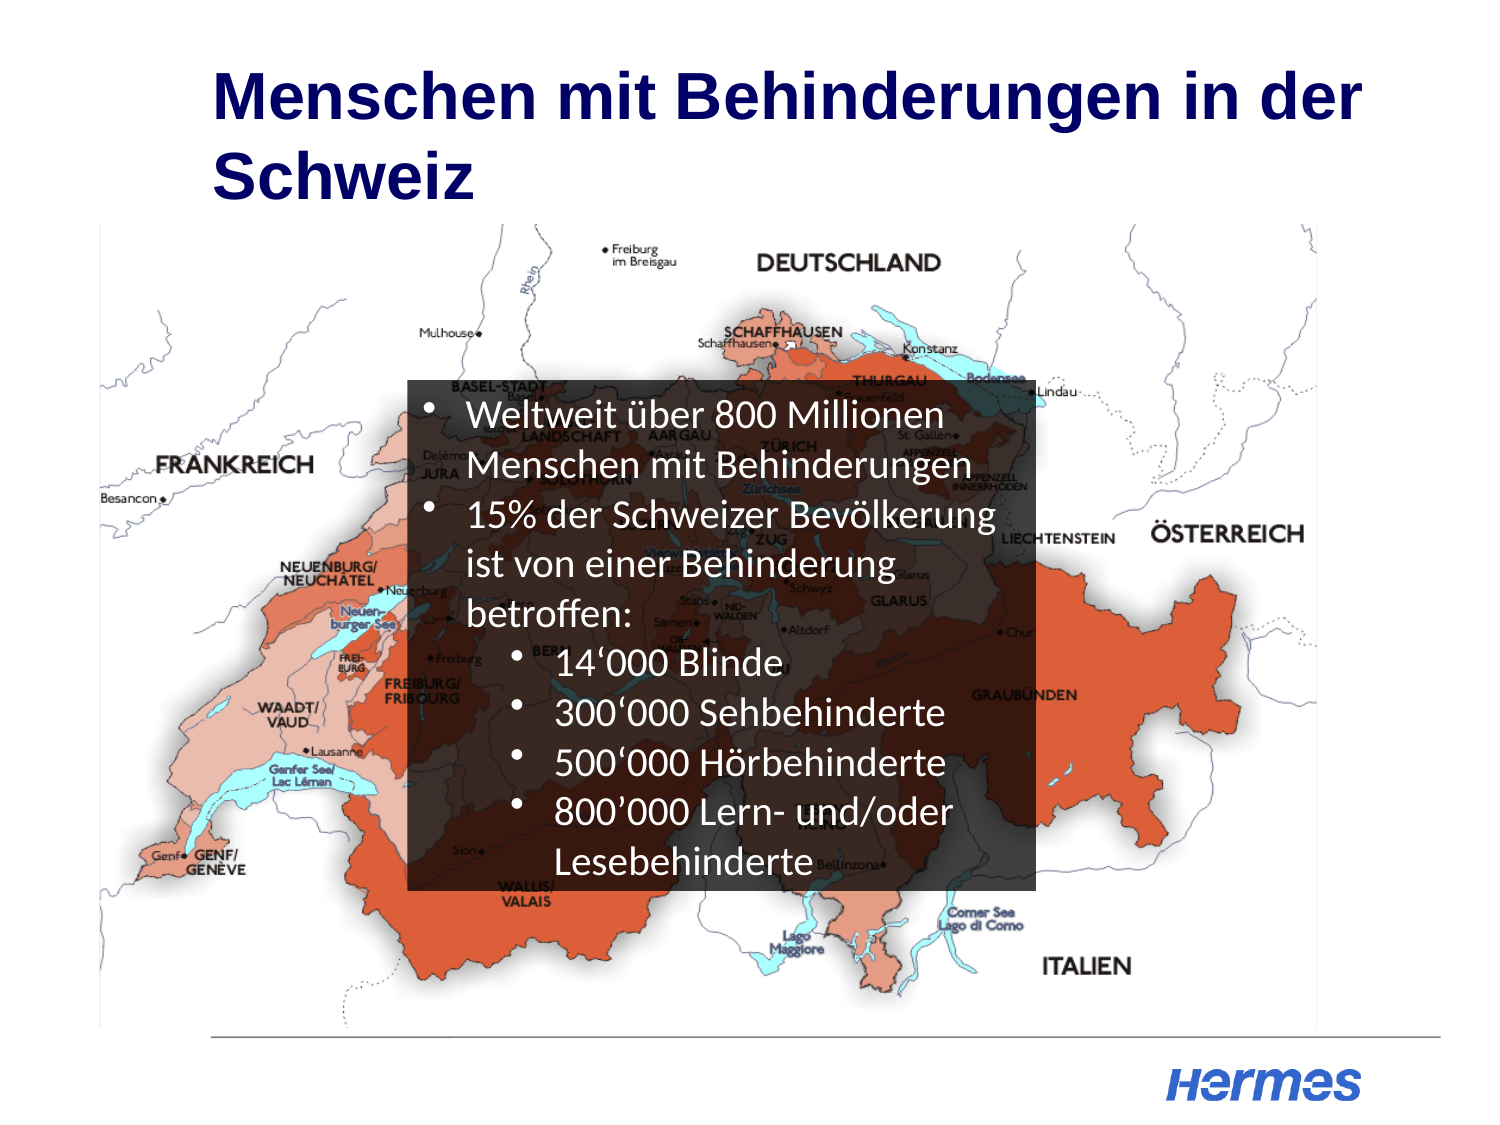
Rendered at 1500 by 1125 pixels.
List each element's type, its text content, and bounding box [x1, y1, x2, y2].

title Menschen mit Behinderungen in der Schweiz [212, 52, 1437, 216]
picture [1166, 1069, 1361, 1101]
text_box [99, 224, 1318, 1028]
